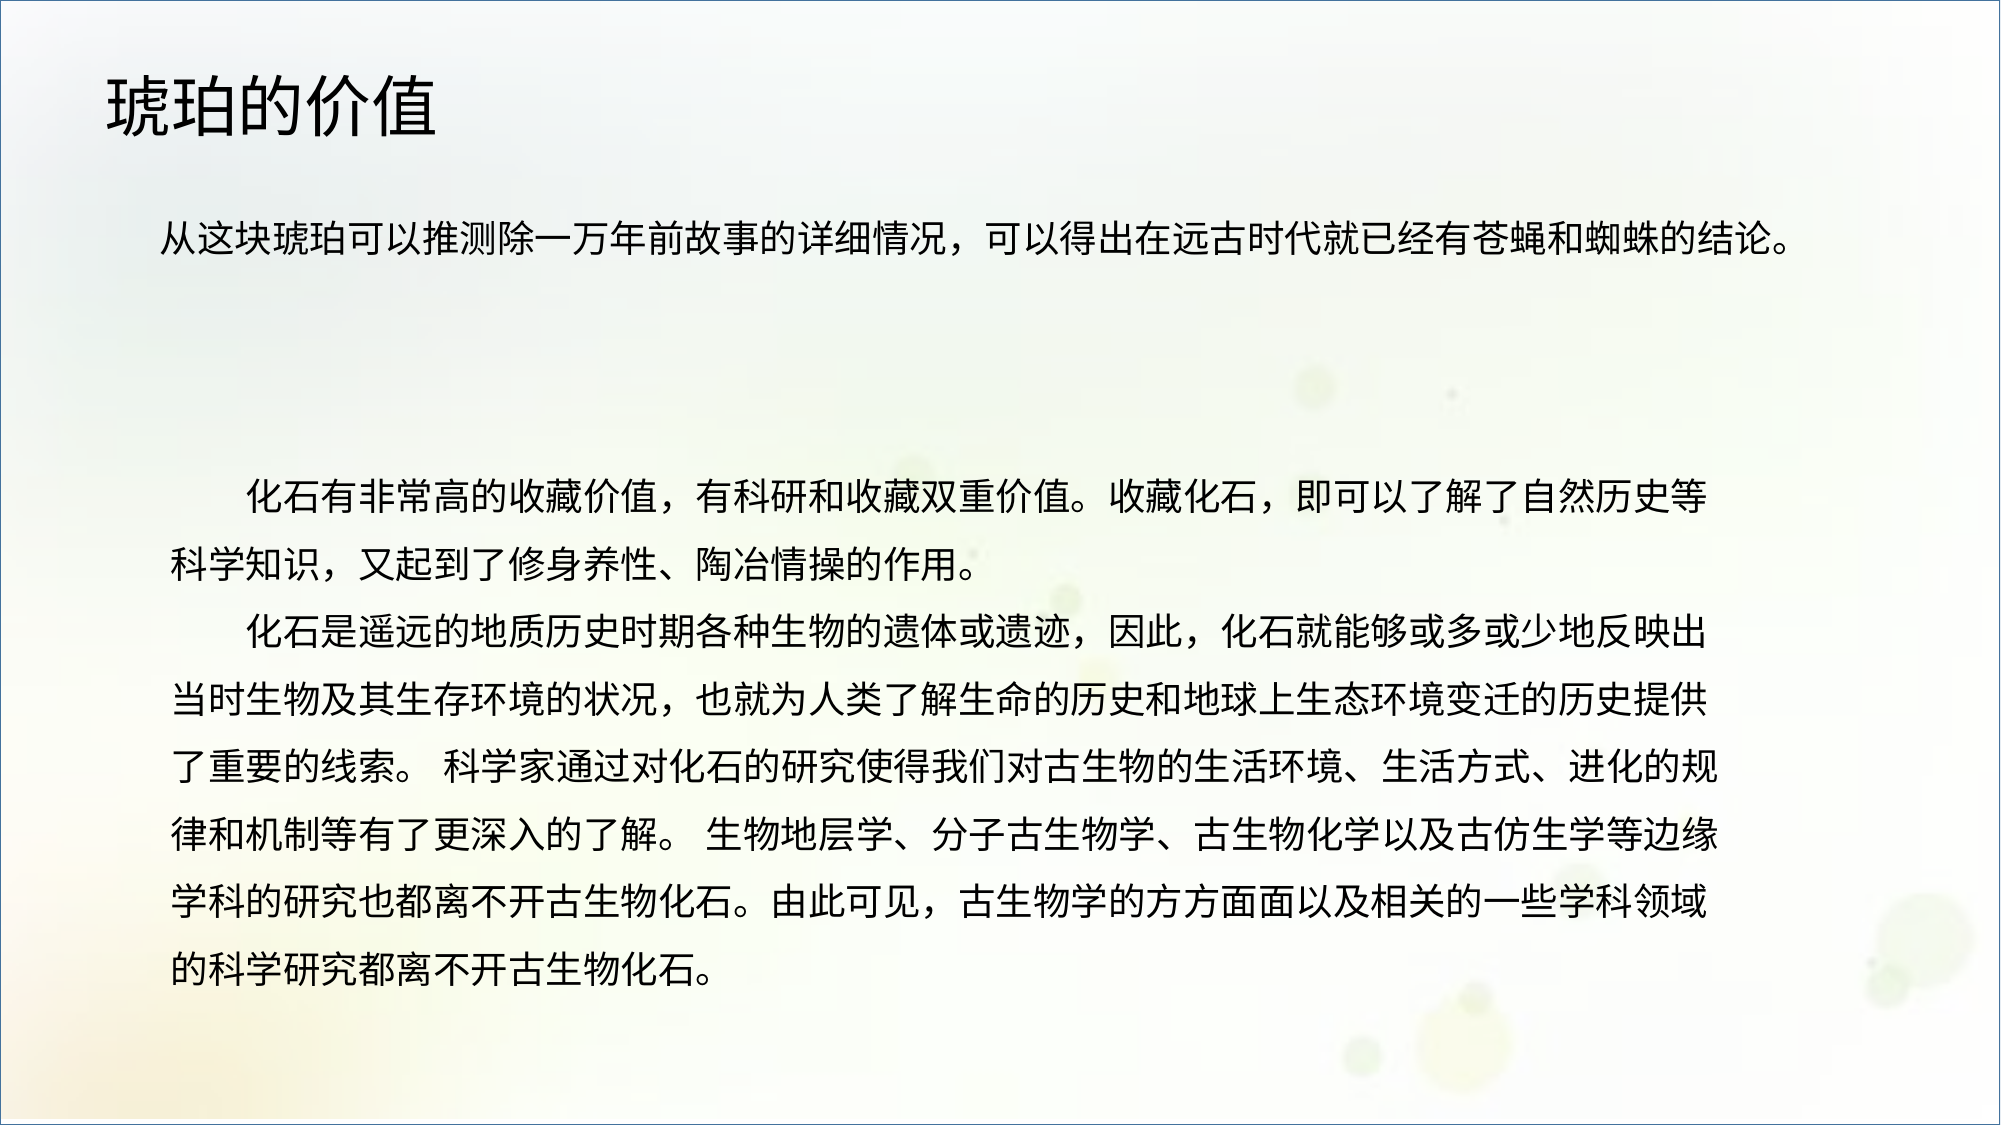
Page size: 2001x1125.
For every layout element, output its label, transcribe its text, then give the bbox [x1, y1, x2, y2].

text_box 从这块琥珀可以推测除一万年前故事的详细情况，可以得出在远古时代就已经有苍蝇和蜘蛛的结论。 [144, 207, 1931, 267]
text_box 琥珀的价值 [89, 57, 1132, 153]
text_box 化石有非常高的收藏价值，有科研和收藏双重价值。收藏化石，即可以了解了自然历史等科学知识，又起到了修身养性、陶冶情操的作用。 化石是遥远的地质历史时期各种生物的遗体或遗迹，因此，化石就能够或多或少地反映出当时生物及其生存环境的状况，也就为人类了解生命的历史和地球上生态环境变迁的历史提供了重要的线索。 科学家通过对化石的研究使得我们对古生物的生活环境、生活方式、进化的规律和机制等有了更深入的了解。 生物地层学、分子古生物学、古生物化学以及古仿生学等边缘学科的研究也都离不开古生物化石。由此可见，古生物学的方方面面以及相关的一些学科领域的科学研究都离不开古生物化石。 [155, 443, 1750, 998]
